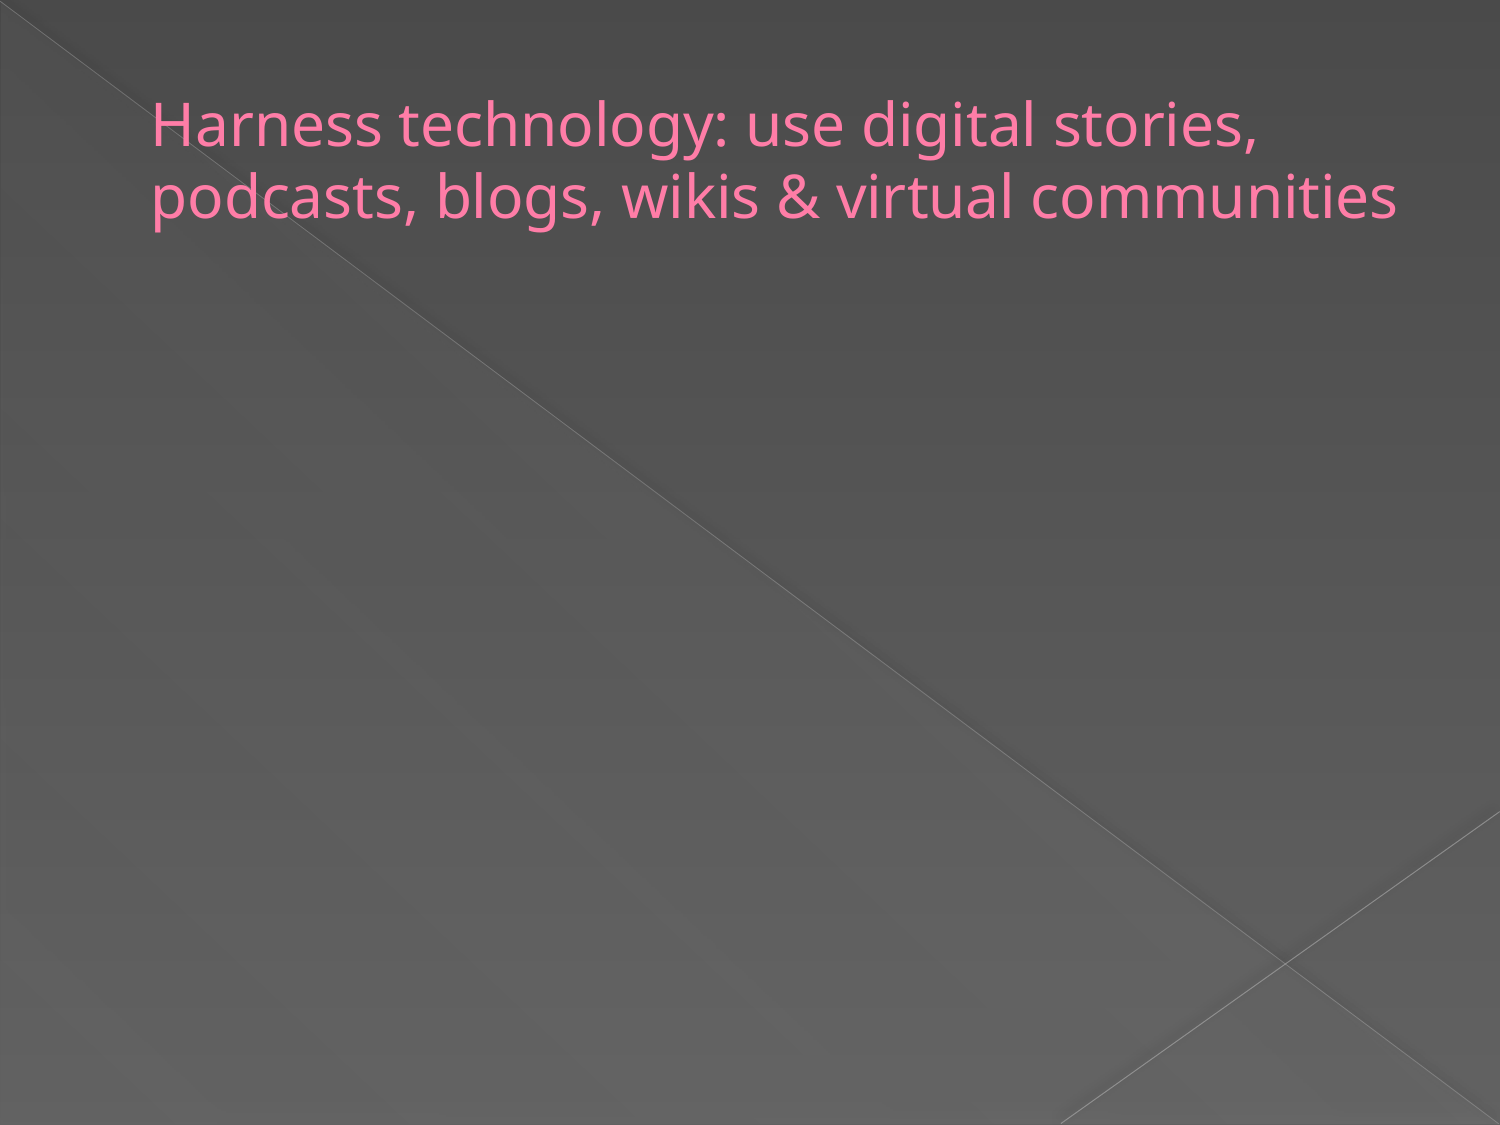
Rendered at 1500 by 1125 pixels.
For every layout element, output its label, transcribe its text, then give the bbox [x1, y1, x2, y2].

title Harness technology: use digital stories, podcasts, blogs, wikis & virtual communities [75, 43, 1425, 274]
